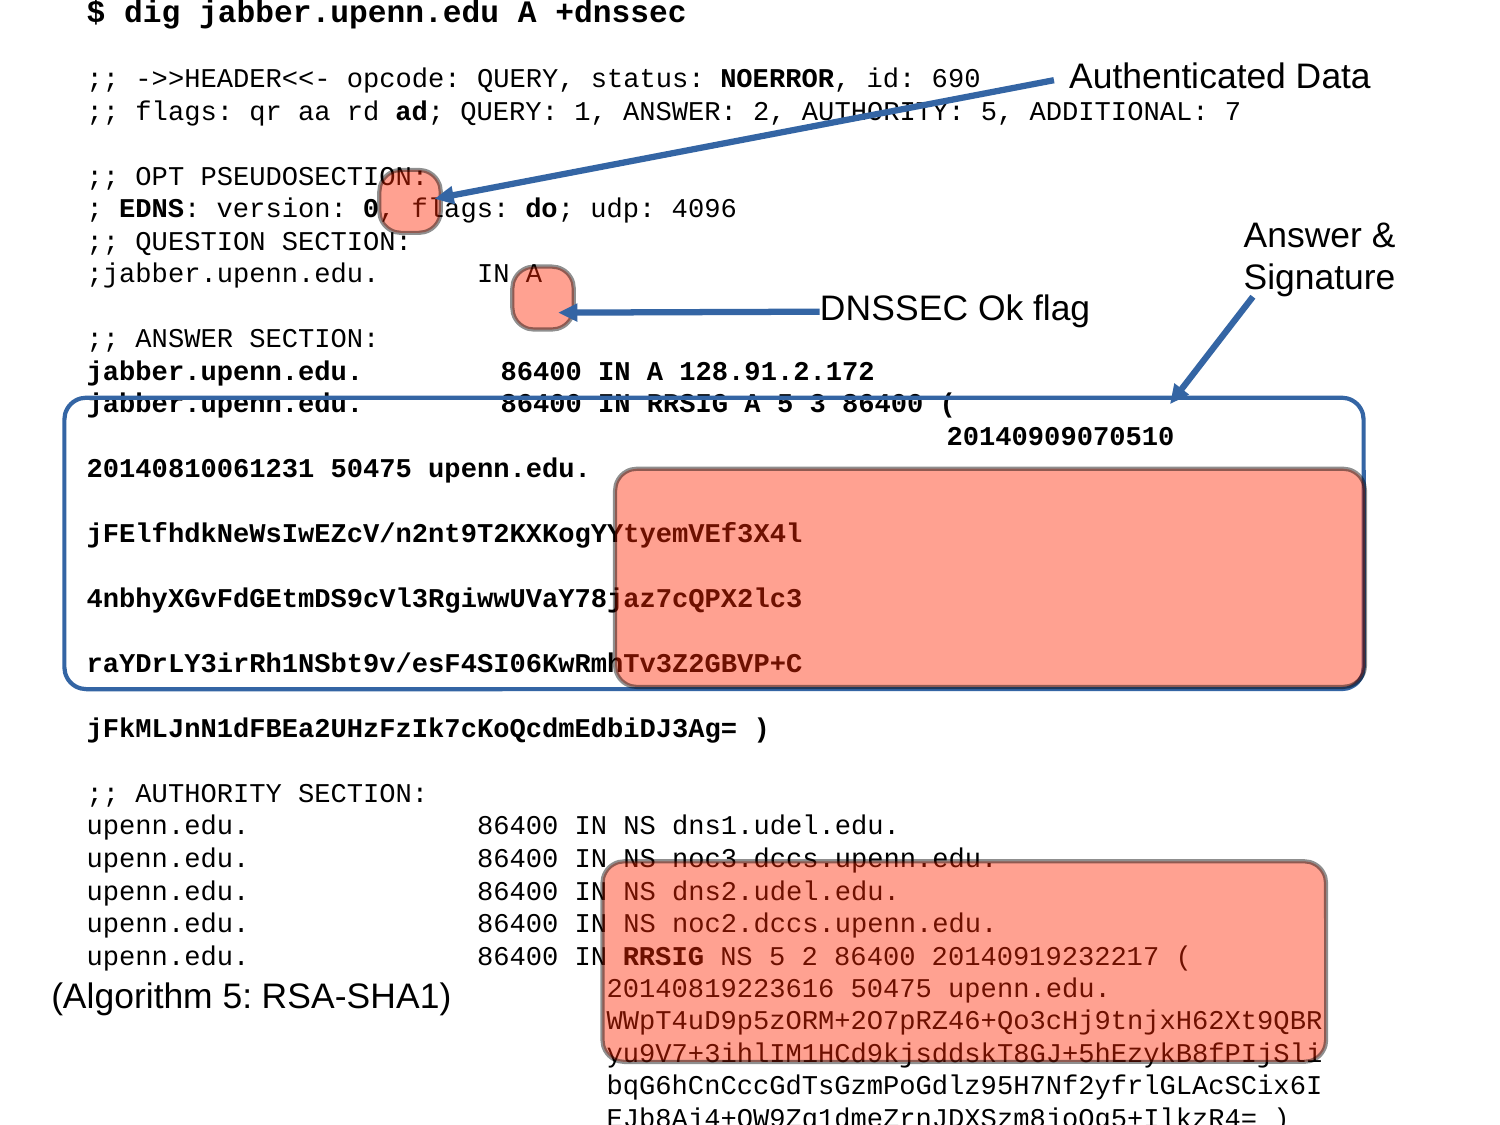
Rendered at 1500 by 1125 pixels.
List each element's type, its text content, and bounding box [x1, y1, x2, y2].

text_box [615, 468, 1366, 687]
text_box DNSSEC Ok flag [814, 279, 1097, 334]
text_box [602, 861, 1327, 1062]
text_box [64, 397, 1364, 690]
text_box Answer & Signature [1237, 205, 1402, 303]
text_box [1170, 303, 1249, 404]
text_box (Algorithm 5: RSA-SHA1) [45, 967, 458, 1022]
text_box [558, 306, 814, 319]
text_box [379, 169, 441, 233]
text_box [512, 266, 574, 330]
text_box [434, 80, 1054, 203]
text_box Authenticated Data [1063, 46, 1377, 101]
text_box $ dig jabber.upenn.edu A +dnssec ;; ->>HEADER<<- opcode: QUERY, status: NOERROR, id: 690 ;; flags: qr aa rd ad; QUERY: 1, ANSWER: 2, AUTHORITY: 5, ADDITIONAL: 7 ;; OPT PSEUDOSECTION: ; EDNS: version: 0, flags: do; udp: 4096 ;; QUESTION SECTION: ;jabber.upenn.edu. IN A ;; ANSWER SECTION: jabber.upenn.edu. 86400 IN A 128.91.2.172 jabber.upenn.edu. 86400 IN RRSIG A 5 3 86400 ( 20140909070510 20140810061231 50475 upenn.edu. jFElfhdkNeWsIwEZcV/n2nt9T2KXKogYYtyemVEf3X4l 4nbhyXGvFdGEtmDS9cVl3RgiwwUVaY78jaz7cQPX2lc3 raYDrLY3irRh1NSbt9v/esF4SI06KwRmhTv3Z2GBVP+C jFkMLJnN1dFBEa2UHzFzIk7cKoQcdmEdbiDJ3Ag= ) ;; AUTHORITY SECTION: upenn.edu. 86400 IN NS dns1.udel.edu. upenn.edu. 86400 IN NS noc3.dccs.upenn.edu. upenn.edu. 86400 IN NS dns2.udel.edu. upenn.edu. 86400 IN NS noc2.dccs.upenn.edu. upenn.edu. 86400 IN RRSIG NS 5 2 86400 20140919232217 ( 20140819223616 50475 upenn.edu. WWpT4uD9p5zORM+2O7pRZ46+Qo3cHj9tnjxH62Xt9QBR yu9V7+3ihlIM1HCd9kjsddskT8GJ+5hEzykB8fPIjSli bqG6hCnCccGdTsGzmPoGdlz95H7Nf2yfrlGLAcSCix6I EJb8Aj4+OW9Zq1dmeZrnJDXSzm8joQg5+IlkzR4= ) [80, 0, 1419, 1125]
